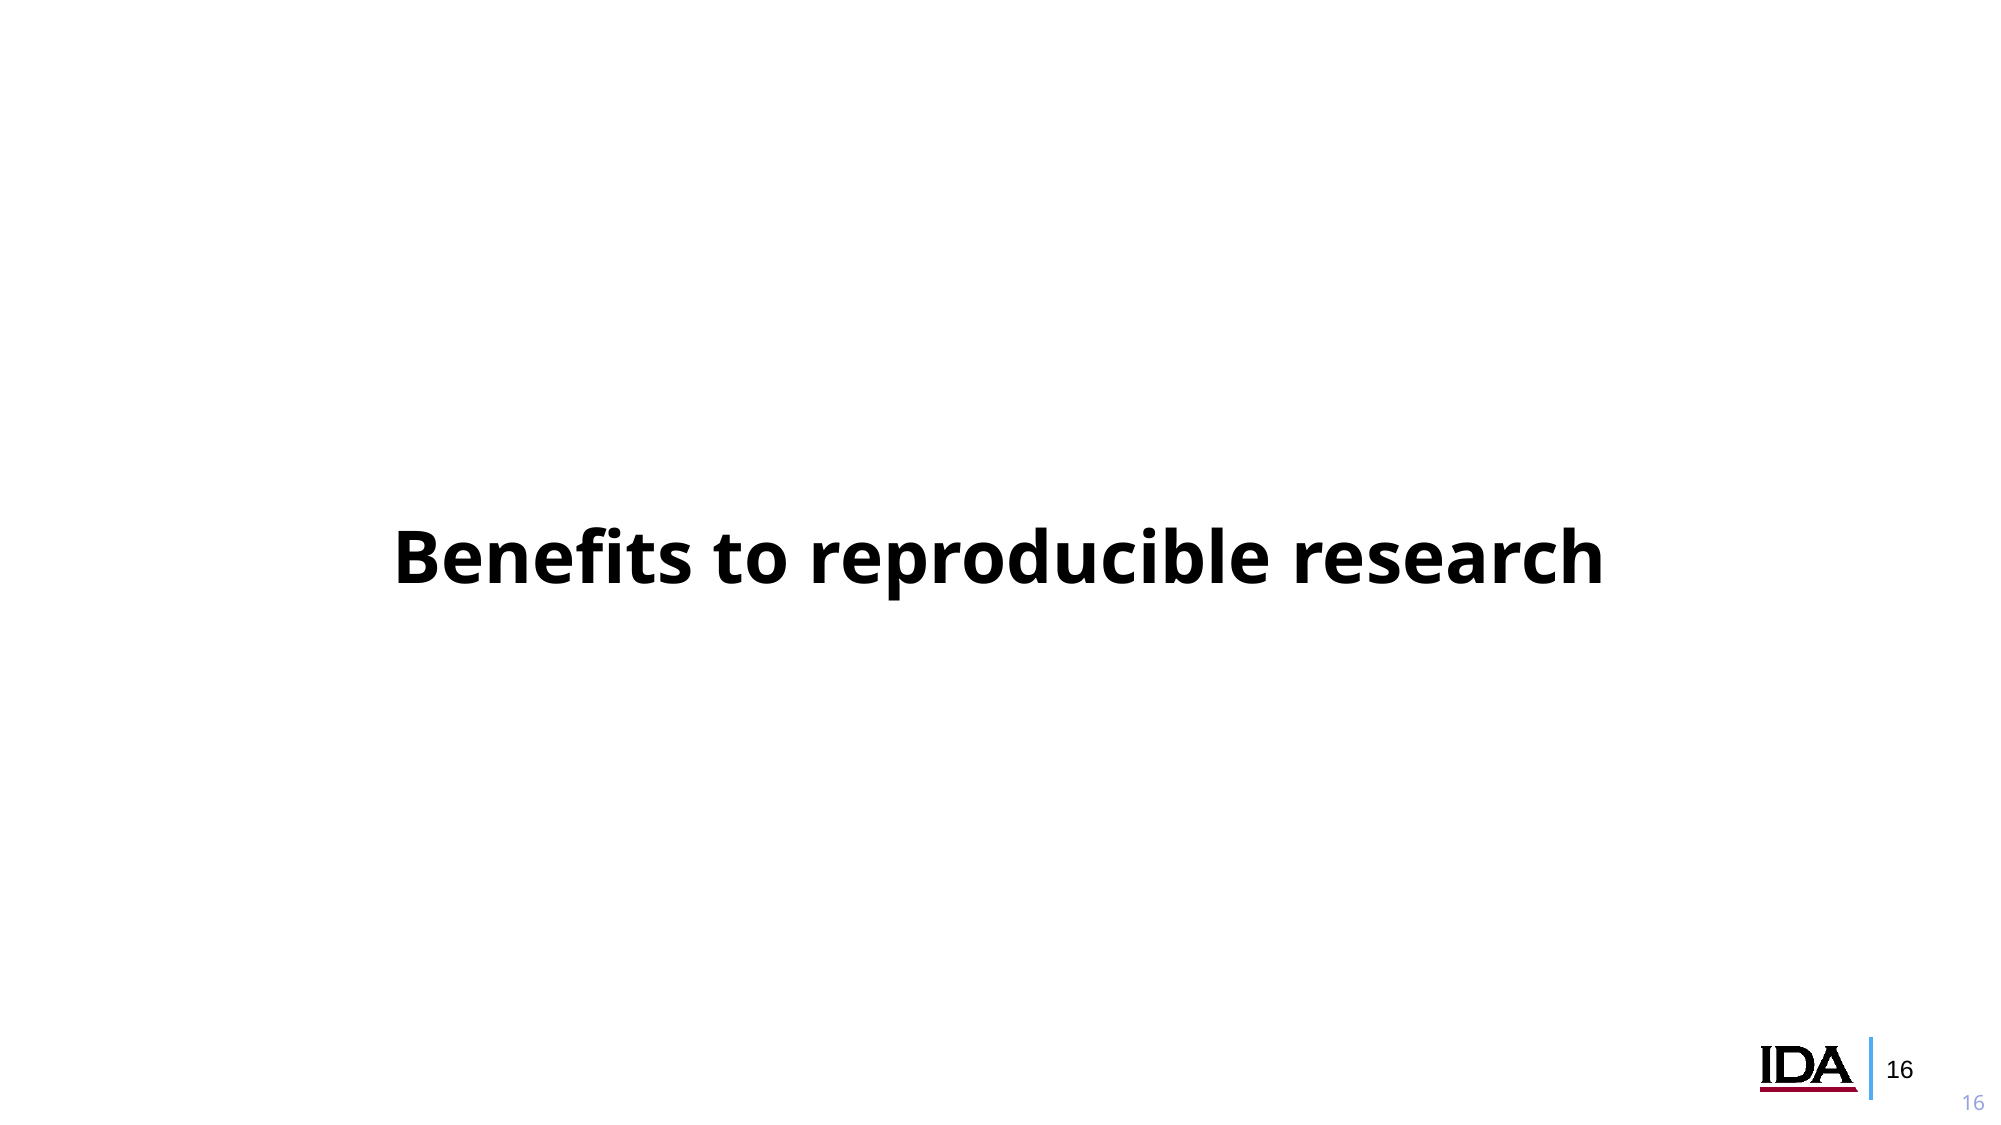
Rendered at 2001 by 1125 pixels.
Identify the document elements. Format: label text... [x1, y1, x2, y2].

picture [1760, 1046, 1858, 1092]
list Benefits to reproducible research [287, 513, 1713, 608]
slide_number 15 [1866, 1065, 2000, 1125]
